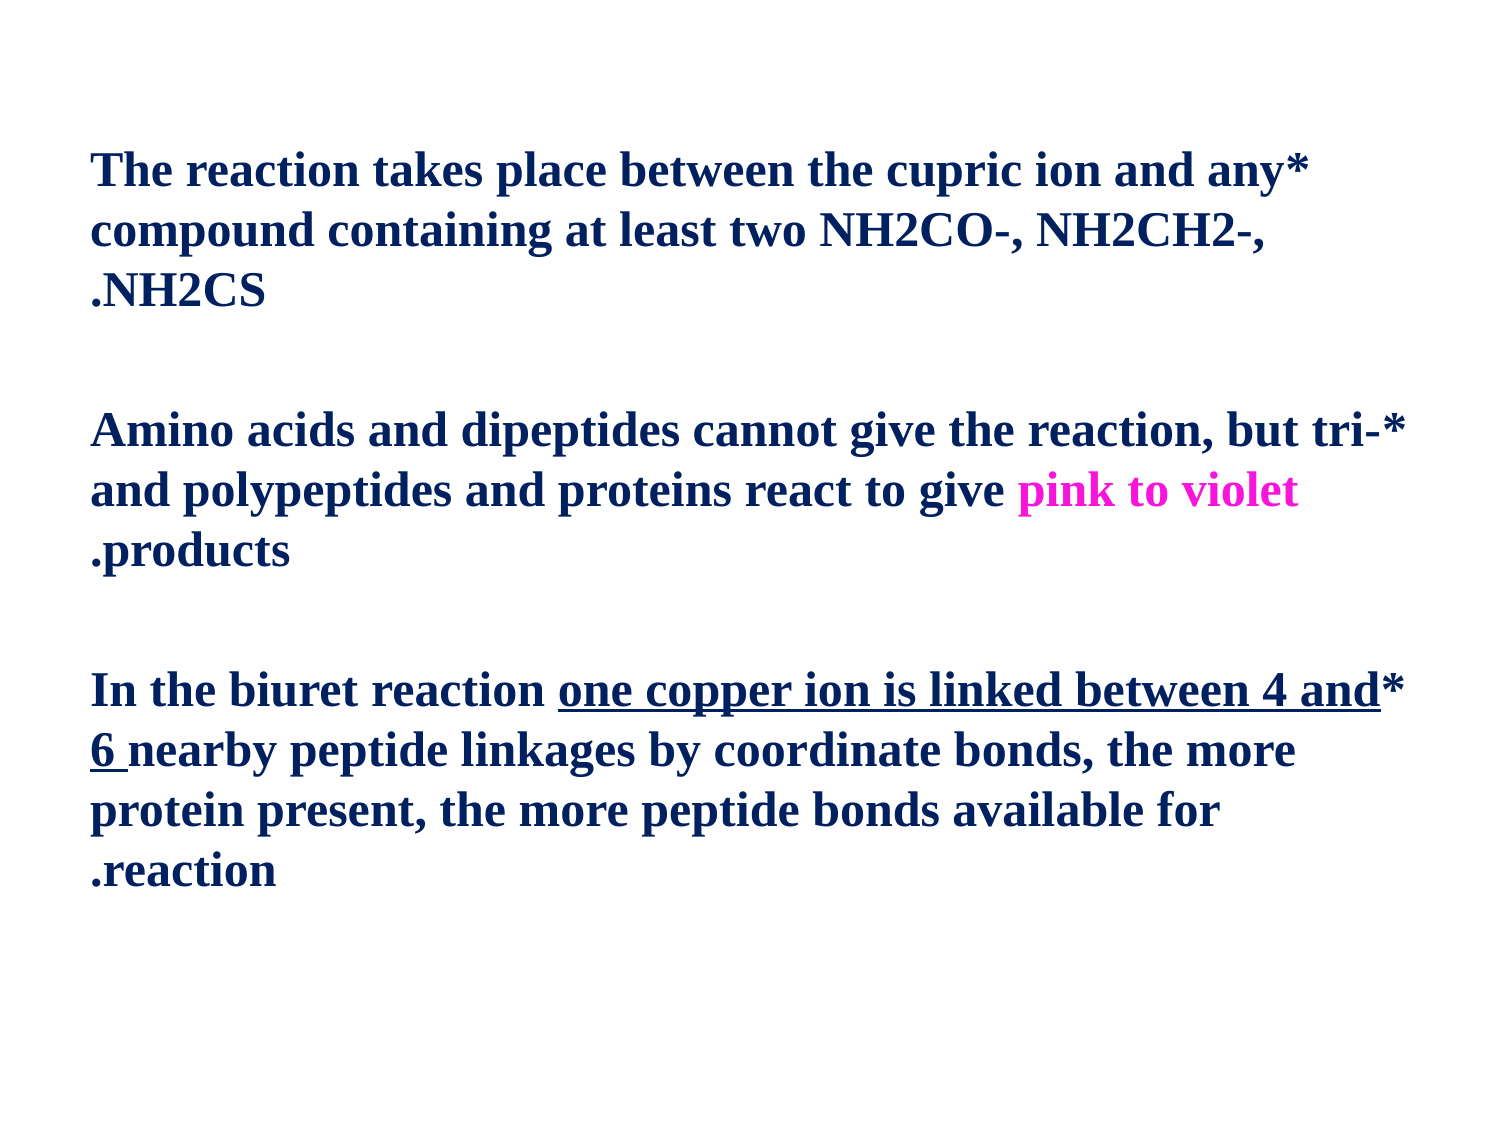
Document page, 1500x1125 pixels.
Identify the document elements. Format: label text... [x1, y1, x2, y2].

list *The reaction takes place between the cupric ion and any compound containing at least two NH2CO-, NH2CH2-, NH2CS. *Amino acids and dipeptides cannot give the reaction, but tri- and polypeptides and proteins react to give pink to violet products. *In the biuret reaction one copper ion is linked between 4 and 6 nearby peptide linkages by coordinate bonds, the more protein present, the more peptide bonds available for reaction. [75, 128, 1425, 1005]
